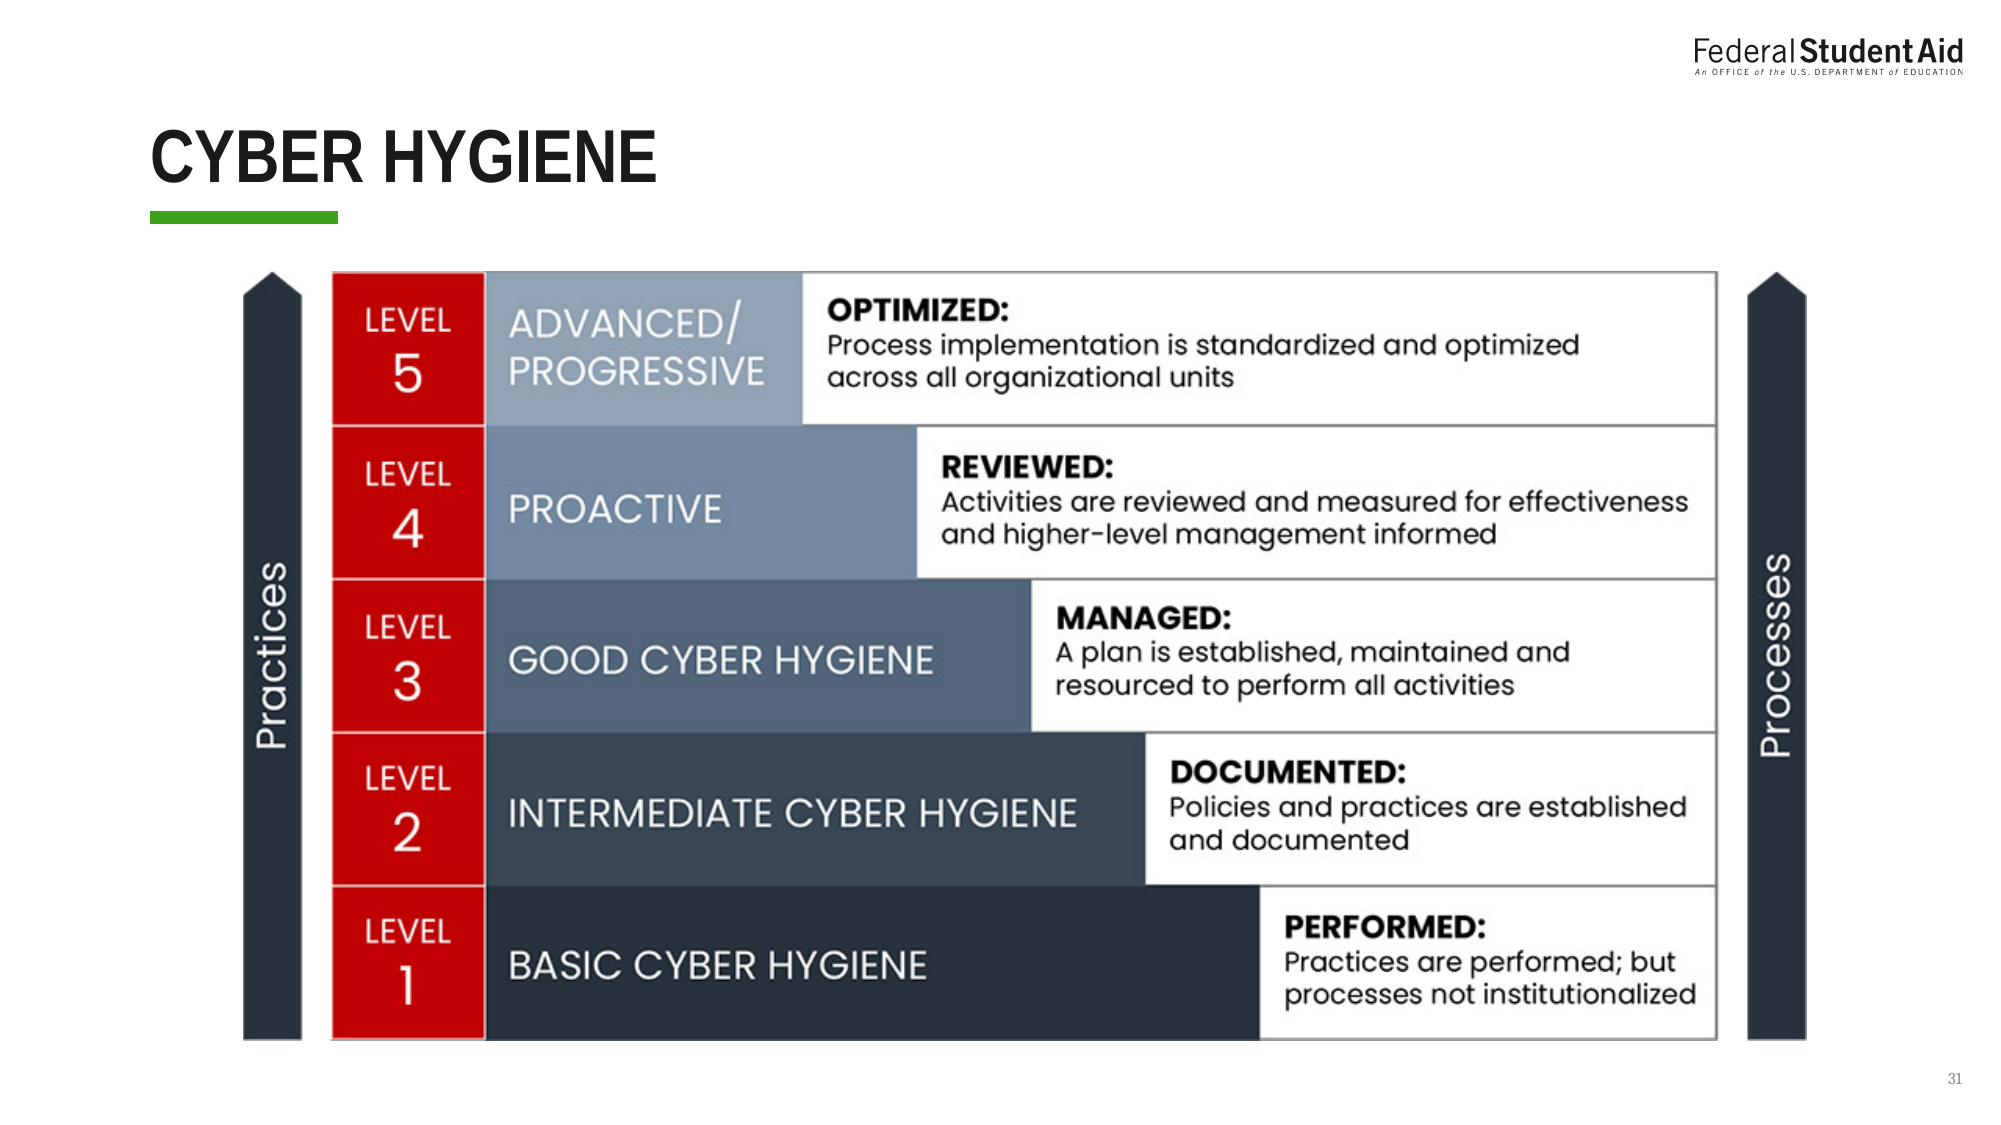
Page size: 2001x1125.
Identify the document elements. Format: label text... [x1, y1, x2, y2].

title Cyber hygiene [150, 48, 1662, 199]
picture [1694, 37, 1963, 75]
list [243, 271, 1807, 1041]
slide_number 31 [1916, 1068, 1962, 1089]
